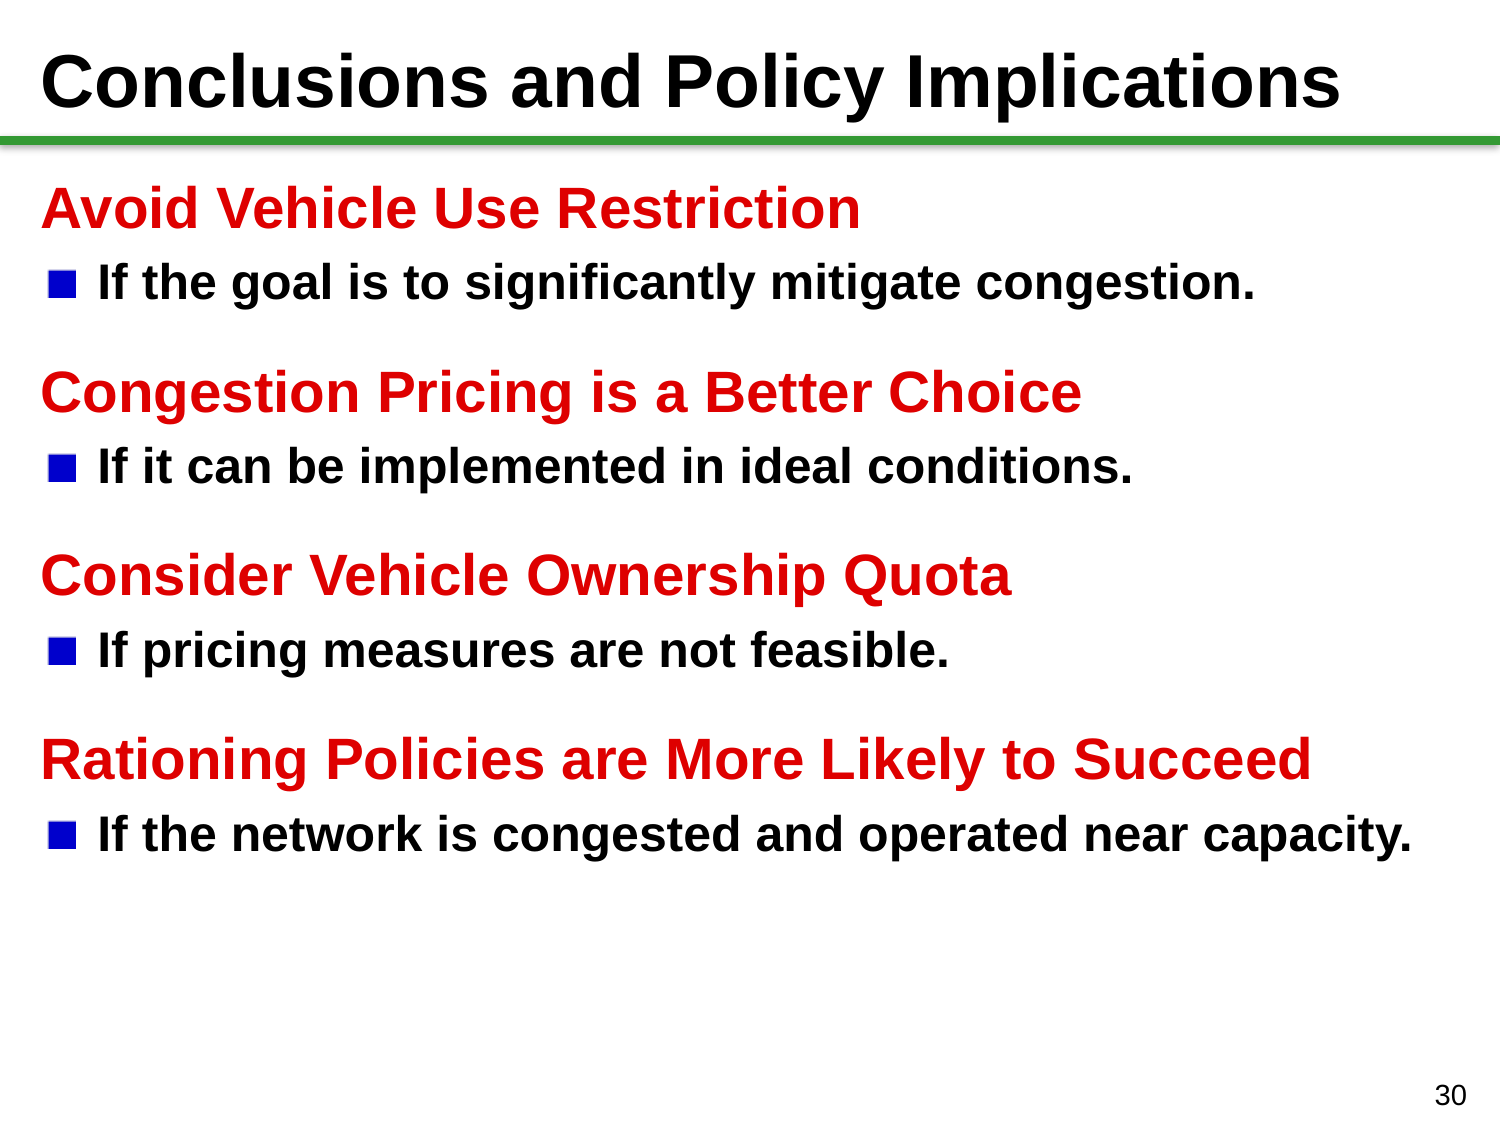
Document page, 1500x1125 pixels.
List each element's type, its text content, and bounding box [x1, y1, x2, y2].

picture [40, 813, 76, 849]
picture [40, 262, 76, 298]
text_box [0, 136, 1500, 145]
picture [40, 629, 76, 665]
slide_number 30 [1390, 1063, 1482, 1124]
subtitle Avoid Vehicle Use Restriction If the goal is to significantly mitigate congestion. Congestion Pricing is a Better Choice If it can be implemented in ideal conditions. Consider Vehicle Ownership Quota If pricing measures are not feasible. Rationing Policies are More Likely to Succeed If the network is congested and operated near capacity. [25, 162, 1483, 941]
picture [40, 446, 76, 482]
title Conclusions and Policy Implications [25, 18, 1483, 134]
